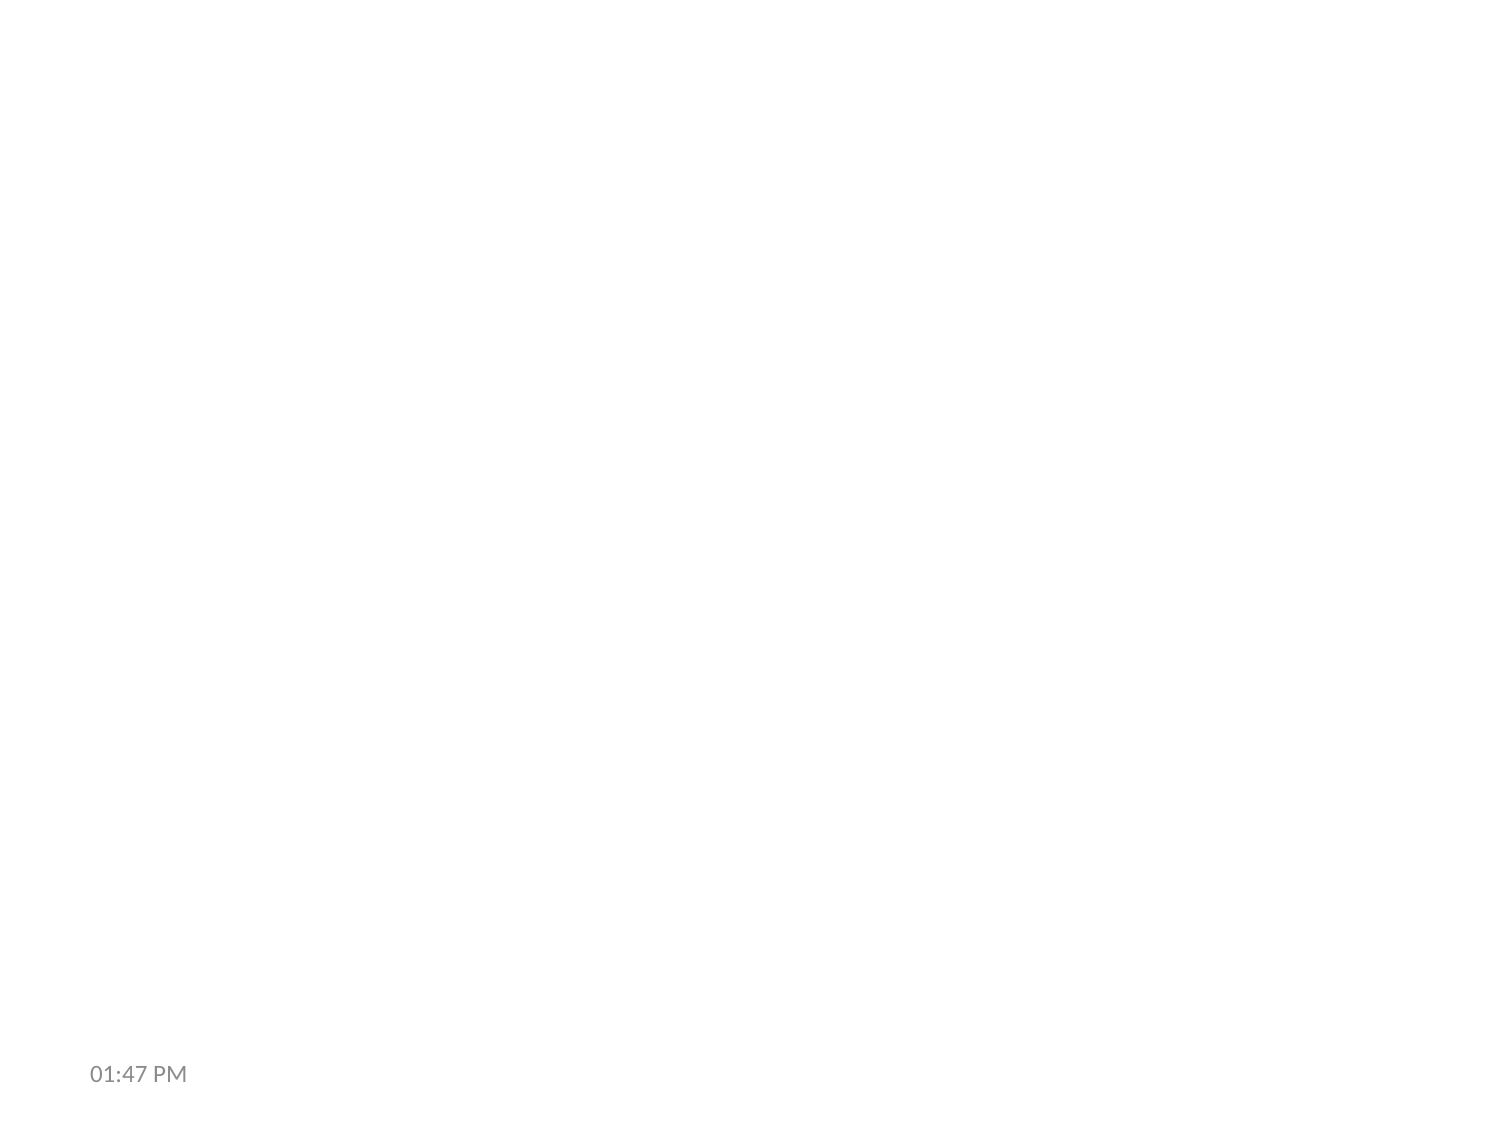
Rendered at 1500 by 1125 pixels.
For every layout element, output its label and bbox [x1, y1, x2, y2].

slide_number [75, 1042, 425, 1103]
